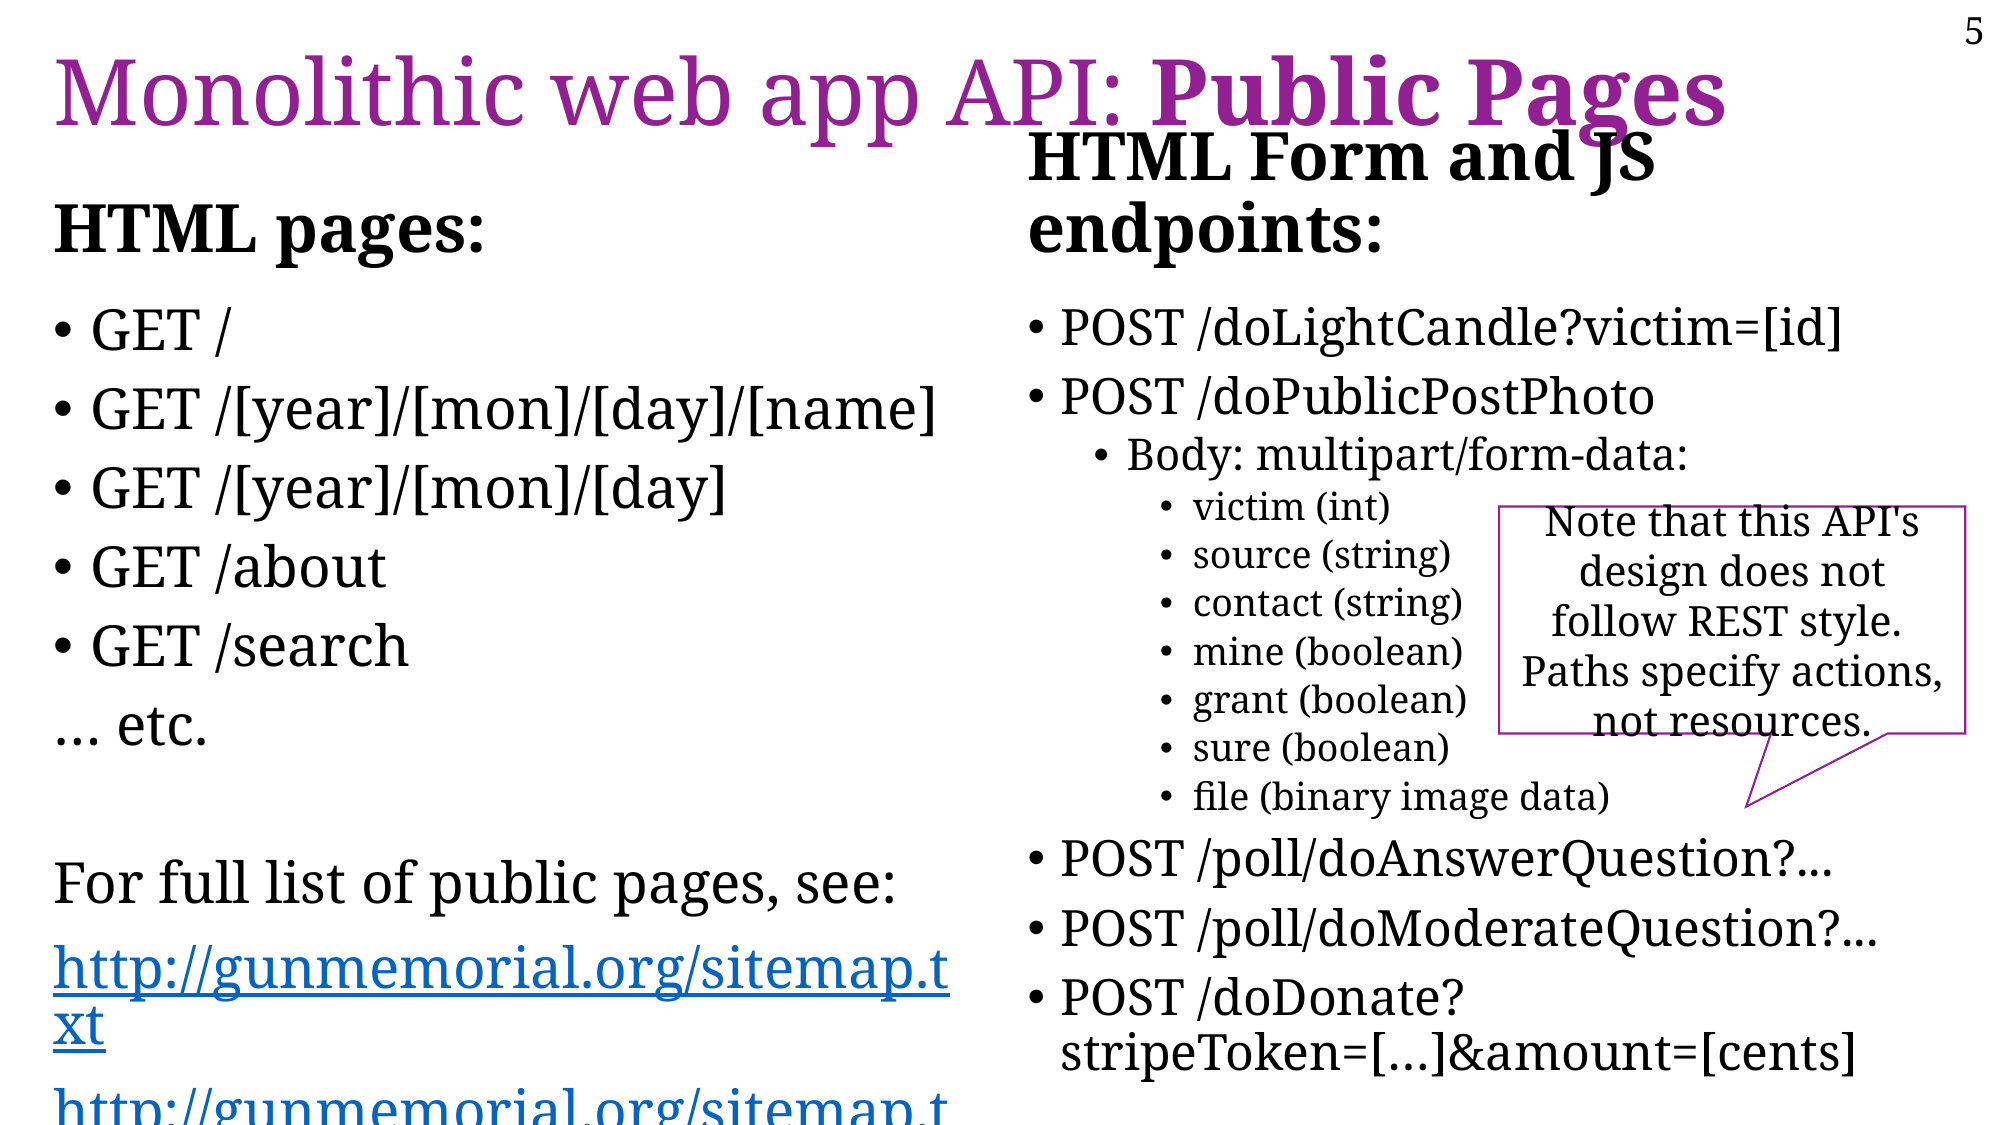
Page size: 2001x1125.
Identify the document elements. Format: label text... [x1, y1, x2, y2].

list GET / GET /[year]/[mon]/[day]/[name] GET /[year]/[mon]/[day] GET /about GET /search … etc. For full list of public pages, see: http://gunmemorial.org/sitemap.txt http://gunmemorial.org/sitemap.txt?startYear=2020&endYear=2020 [38, 294, 984, 1104]
text_box Note that this API's design does not follow REST style. Paths specify actions, not resources. [1498, 505, 1967, 809]
list POST /doLightCandle?victim=[id] POST /doPublicPostPhoto Body: multipart/form-data: victim (int) source (string) contact (string) mine (boolean) grant (boolean) sure (boolean) file (binary image data) POST /poll/doAnswerQuestion?... POST /poll/doModerateQuestion?... POST /doDonate? stripeToken=[…]&amount=[cents] [1012, 294, 1966, 1104]
list HTML Form and JS endpoints: [1012, 187, 1966, 275]
title Monolithic web app API: Public Pages [38, 22, 1966, 168]
list HTML pages: [38, 187, 984, 275]
